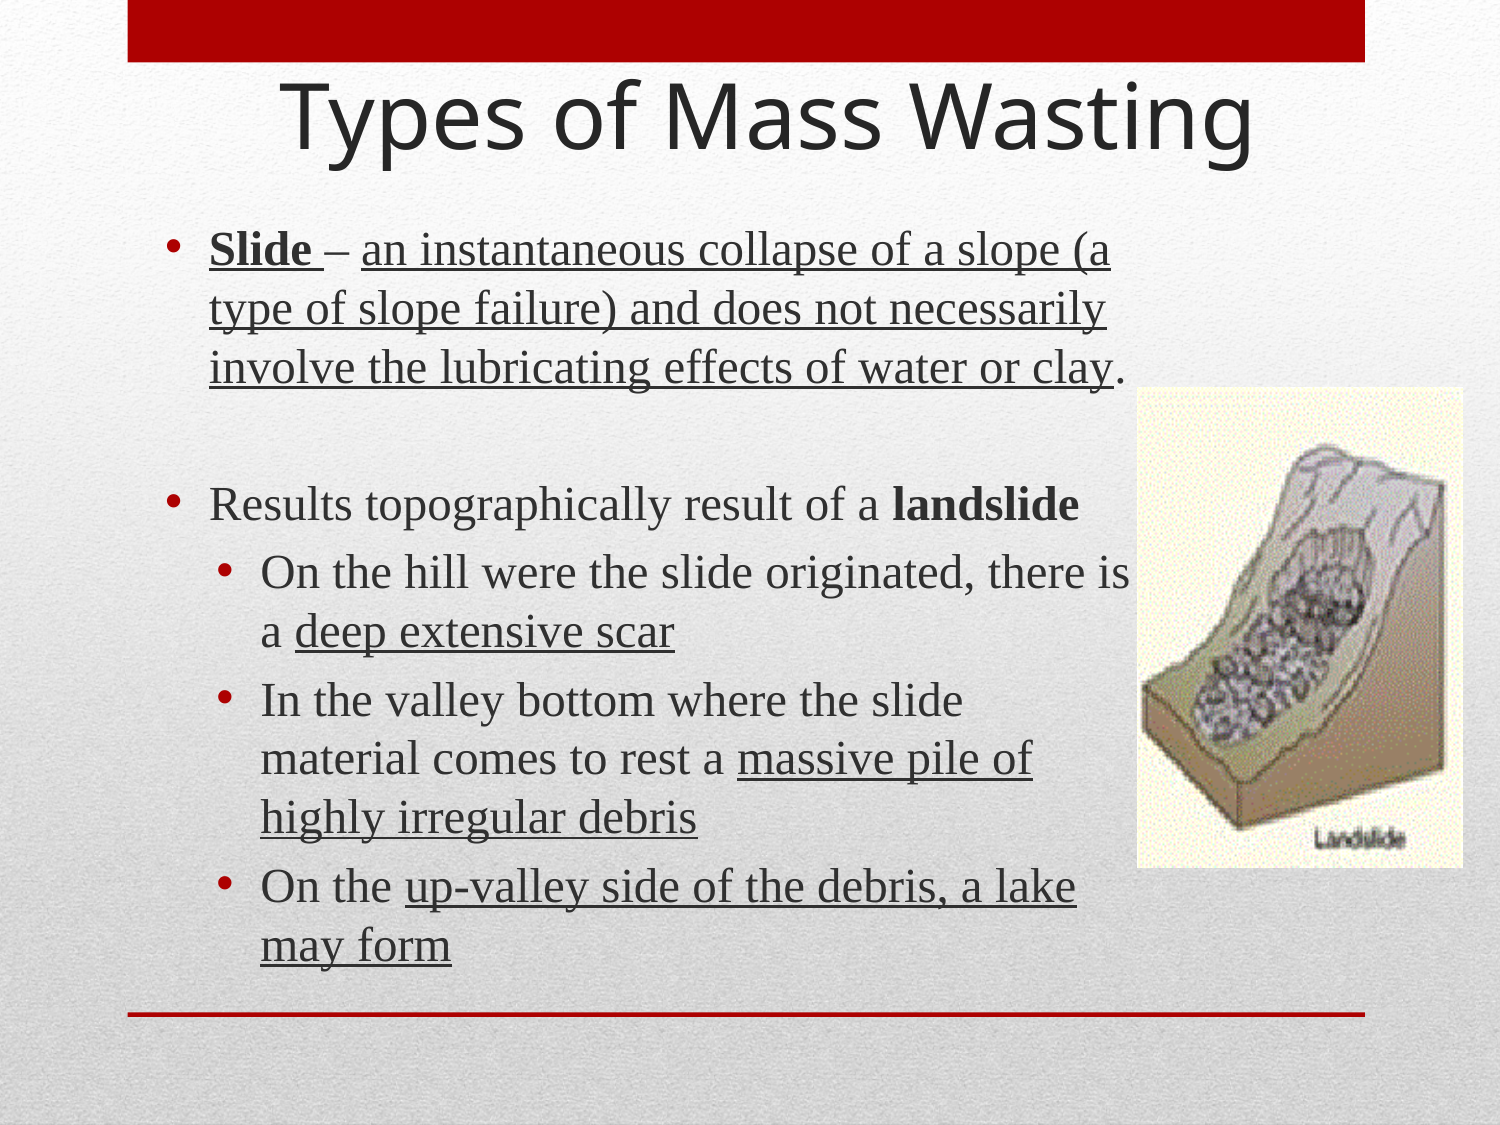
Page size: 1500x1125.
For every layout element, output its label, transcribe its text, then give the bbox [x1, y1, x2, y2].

picture [1136, 386, 1464, 869]
title Types of Mass Wasting [200, 0, 1338, 175]
list Slide – an instantaneous collapse of a slope (a type of slope failure) and does not necessarily involve the lubricating effects of water or clay. Results topographically result of a landslide On the hill were the slide originated, there is a deep extensive scar In the valley bottom where the slide material comes to rest a massive pile of highly irregular debris On the up-valley side of the debris, a lake may form [150, 187, 1150, 1000]
